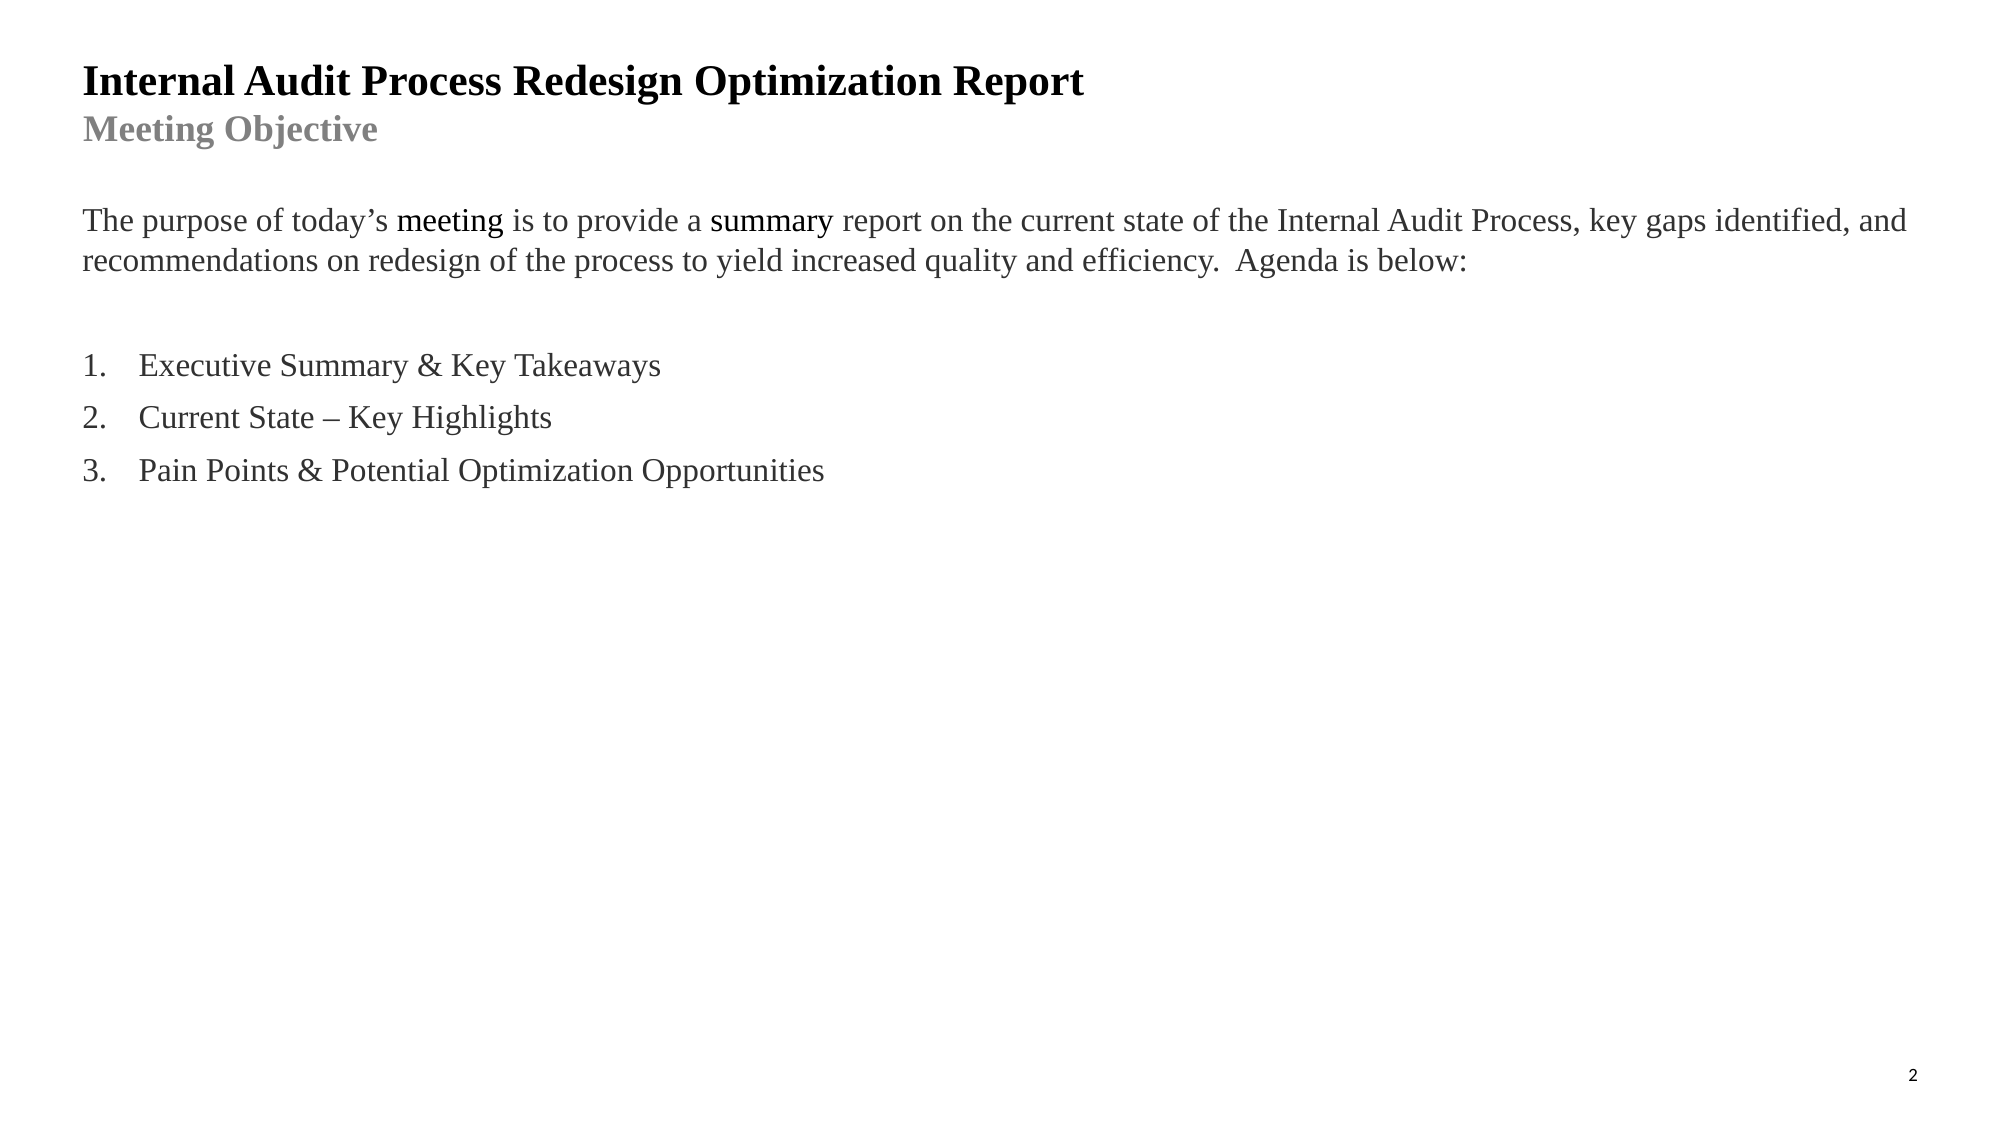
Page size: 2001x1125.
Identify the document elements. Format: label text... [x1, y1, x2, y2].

text_box Meeting Objective [83, 104, 1919, 160]
title Internal Audit Process Redesign Optimization Report [82, 52, 1918, 107]
text_box The purpose of today’s meeting is to provide a summary report on the current state of the Internal Audit Process, key gaps identified, and recommendations on redesign of the process to yield increased quality and efficiency. Agenda is below: Executive Summary & Key Takeaways Current State – Key Highlights Pain Points & Potential Optimization Opportunities [82, 198, 1918, 488]
